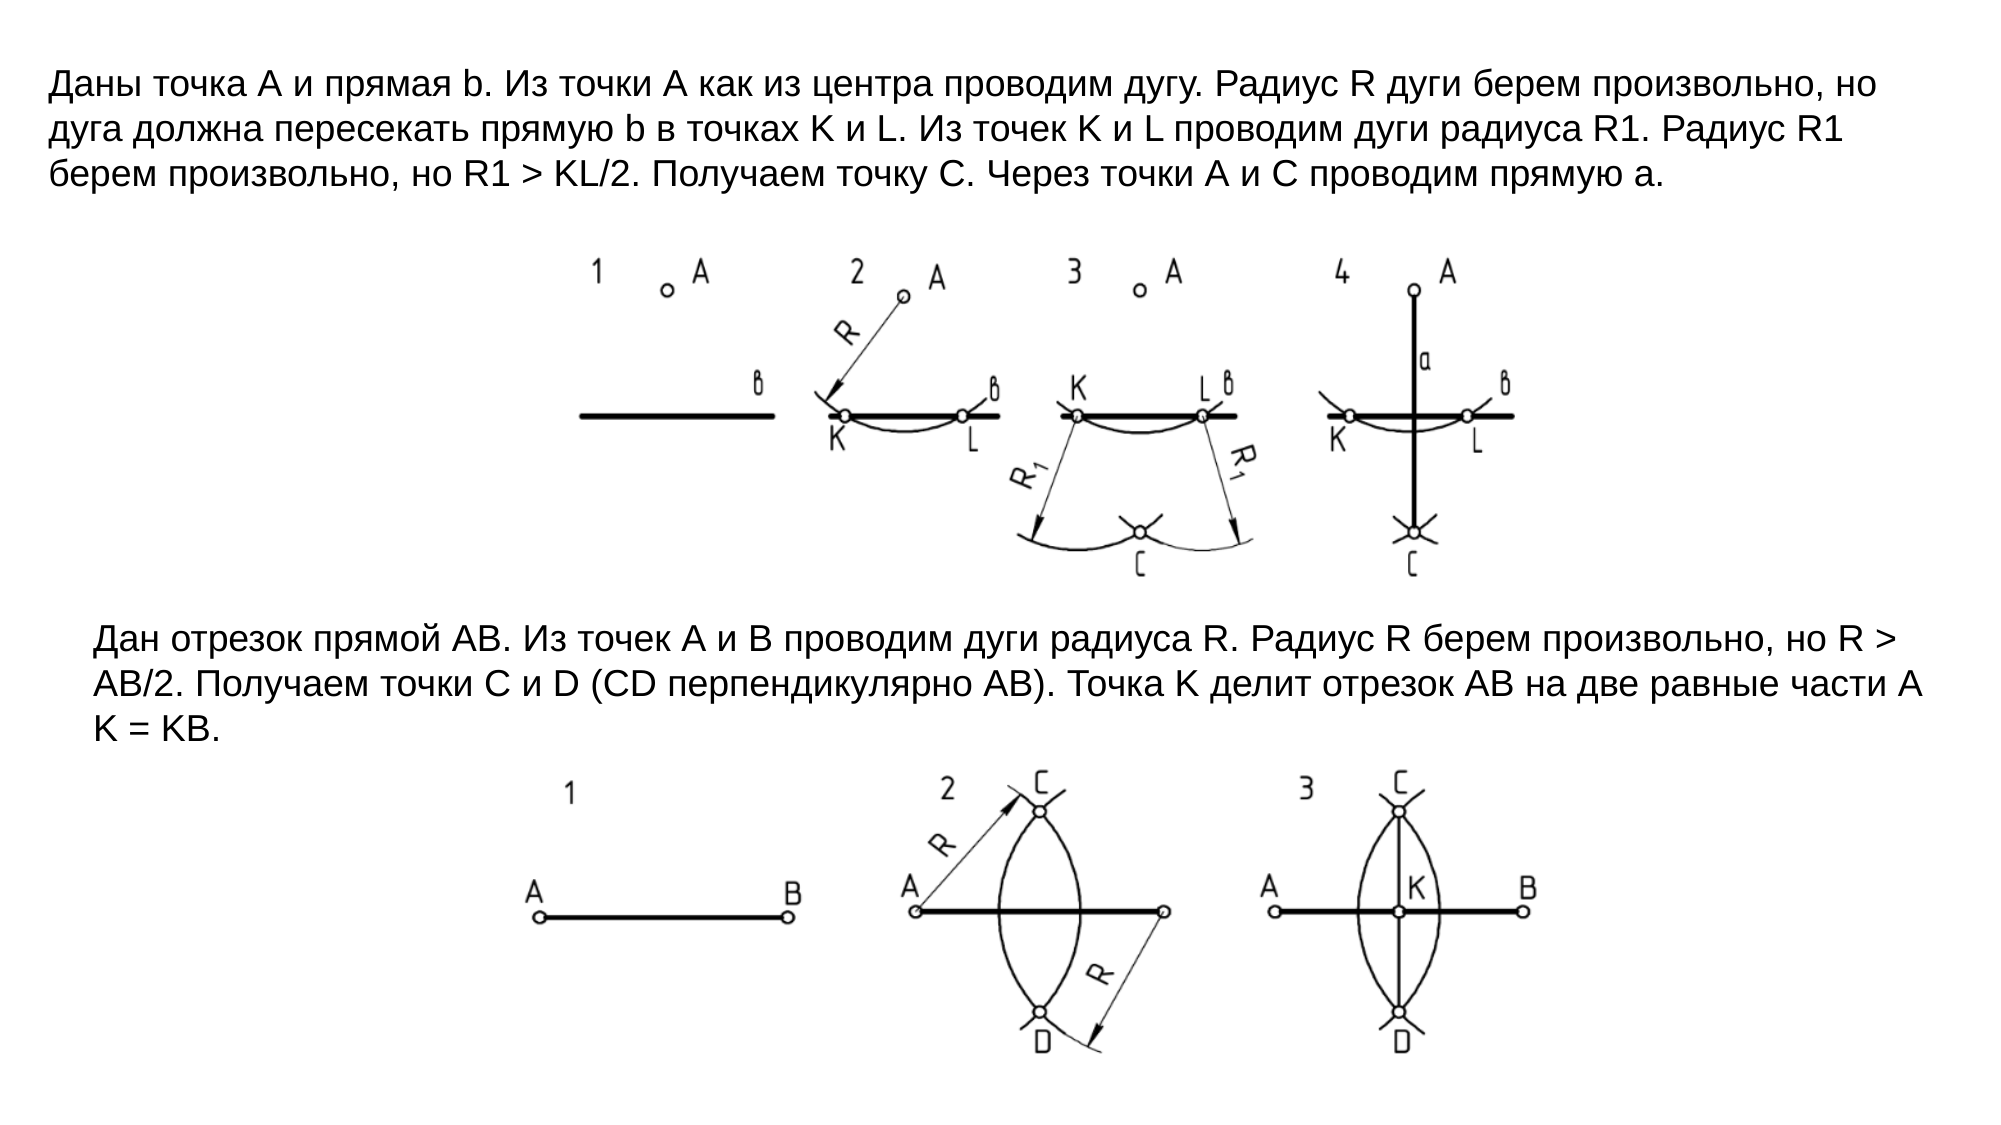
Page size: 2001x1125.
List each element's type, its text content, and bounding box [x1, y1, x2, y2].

text_box Дан отрезок прямой АВ. Из точек А и В проводим дуги радиуса R. Радиус R берем произвольно, но R > АВ/2. Получаем точки С и D (СD перпендикулярно AB). Точка K делит отрезок АВ на две равные части А K = KВ. [78, 606, 1948, 757]
picture [491, 735, 1552, 1082]
text_box Даны точка А и прямая b. Из точки А как из центра проводим дугу. Радиус R дуги берем произвольно, но дуга должна пересекать прямую b в точках K и L. Из точек K и L проводим дуги радиуса R1. Радиус R1 берем произвольно, но R1 > KL/2. Получаем точку С. Через точки А и С проводим прямую a. [33, 51, 1959, 202]
picture [555, 228, 1536, 593]
